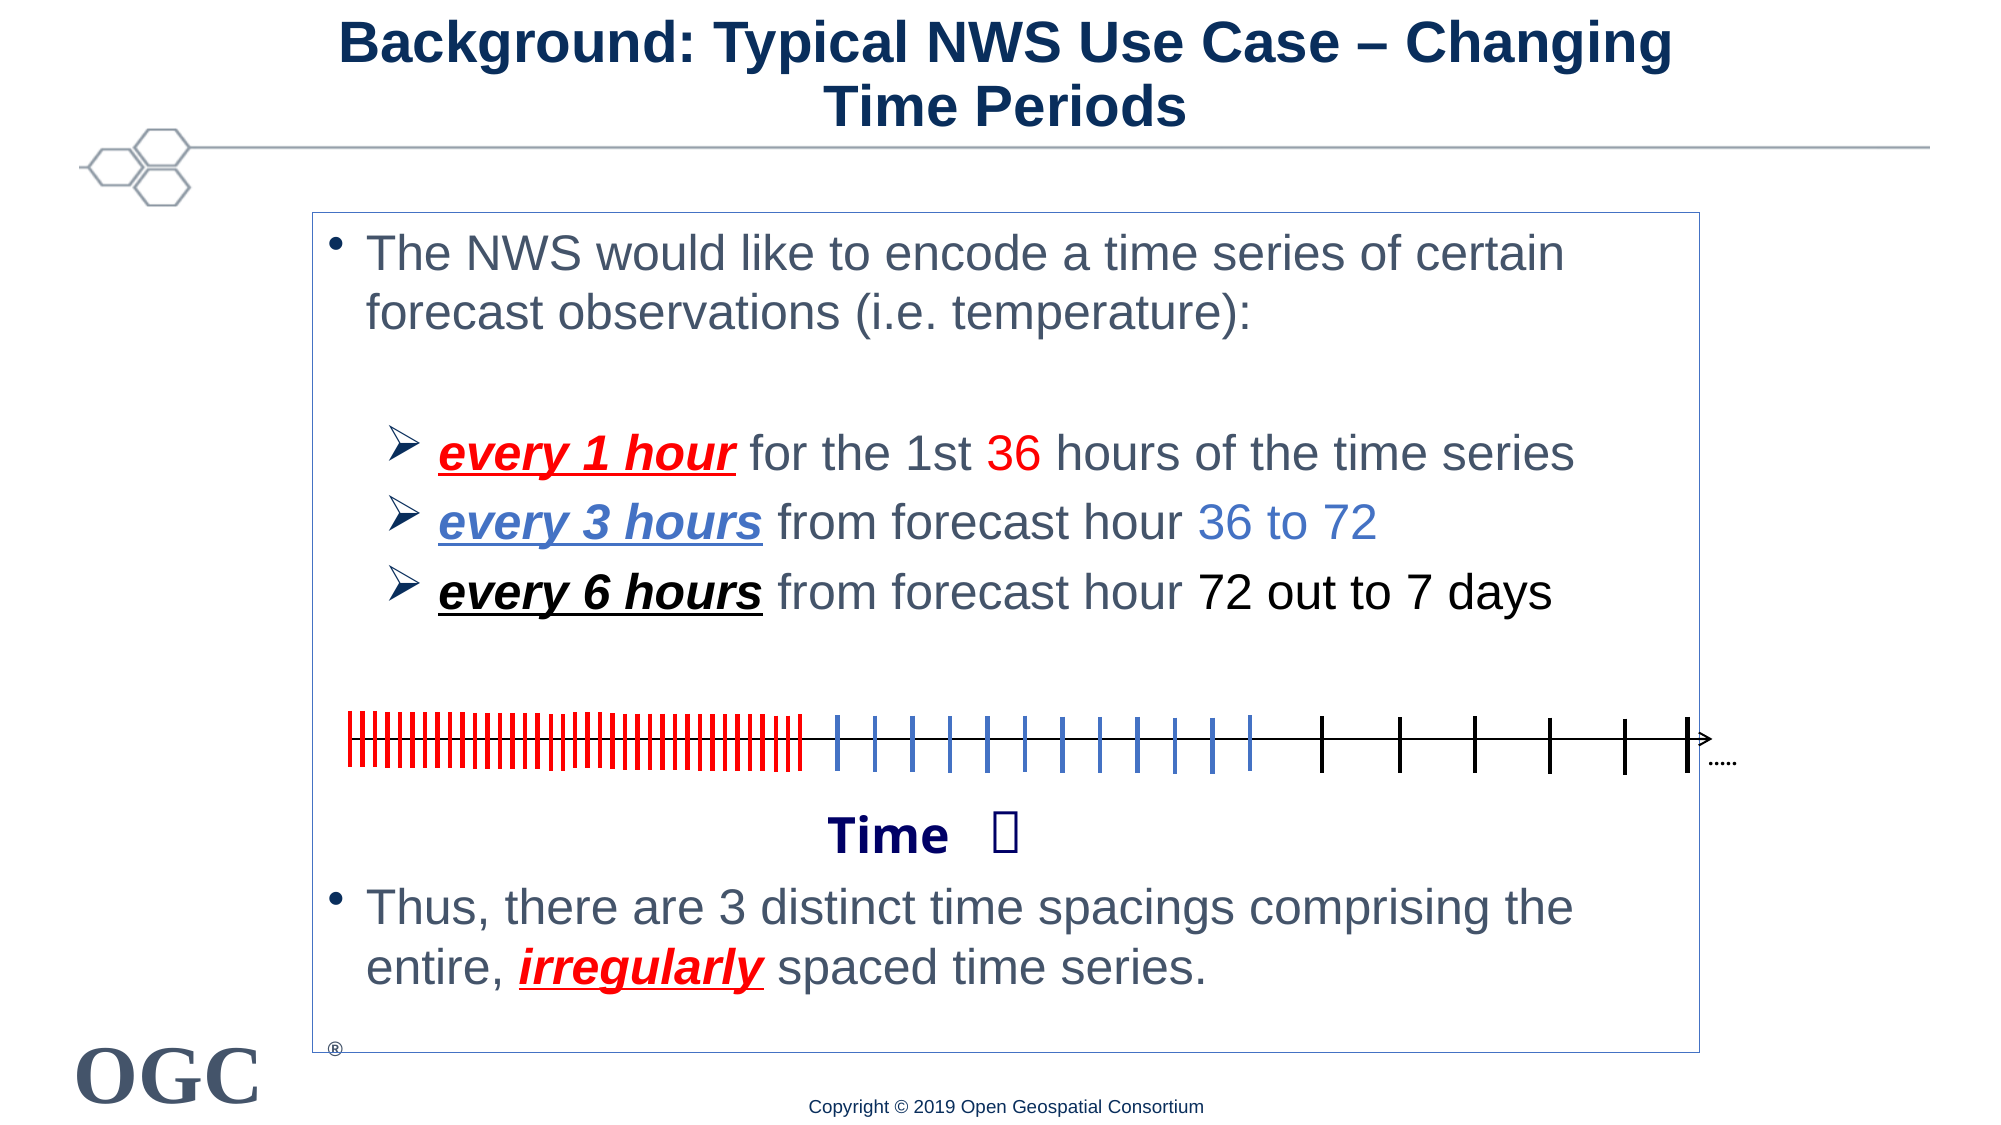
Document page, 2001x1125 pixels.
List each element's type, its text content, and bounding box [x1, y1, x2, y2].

text_box Time  [812, 787, 963, 838]
picture [79, 127, 1930, 208]
text_box ….. [1693, 737, 1806, 788]
footer Copyright © 2019 Open Geospatial Consortium [743, 1087, 1269, 1125]
text_box Background: Typical NWS Use Case – Changing Time Periods [275, 19, 1738, 132]
list The NWS would like to encode a time series of certain forecast observations (i.e. temperature): every 1 hour for the 1st 36 hours of the time series every 3 hours from forecast hour 36 to 72 every 6 hours from forecast hour 72 out to 7 days Thus, there are 3 distinct time spacings comprising the entire, irregularly spaced time series. [312, 212, 1700, 1053]
